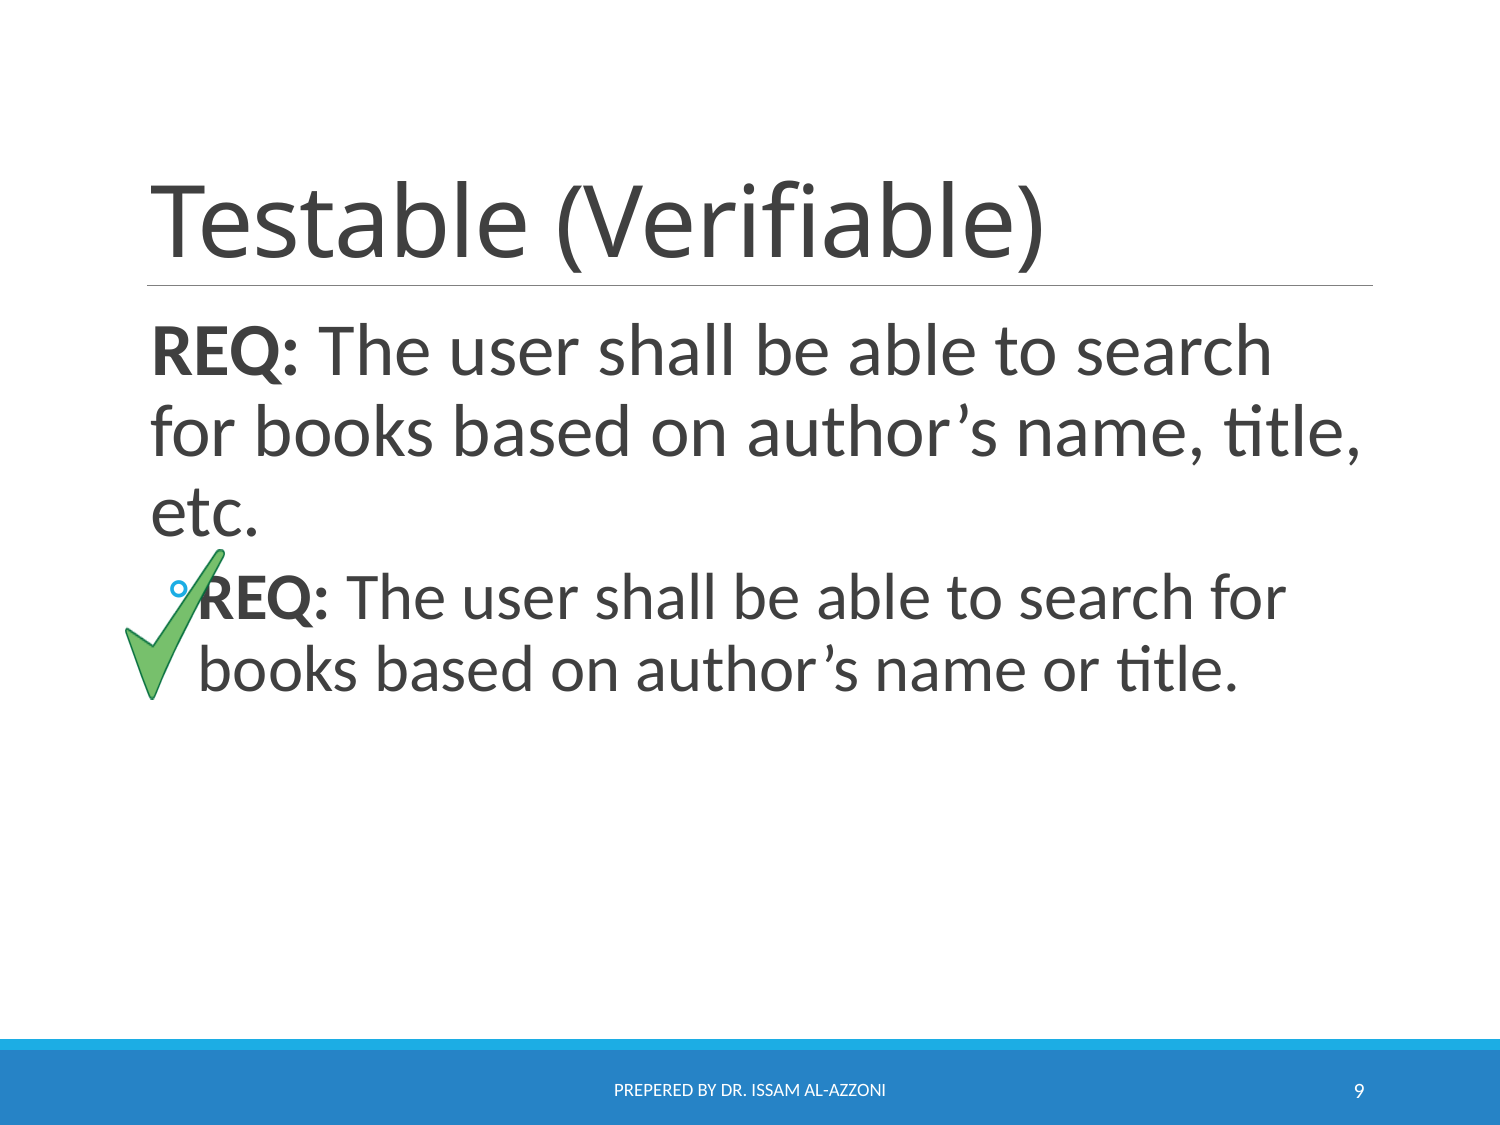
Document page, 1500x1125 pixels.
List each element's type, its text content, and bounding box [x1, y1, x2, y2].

list REQ: The user shall be able to search for books based on author’s name, title, etc. REQ: The user shall be able to search for books based on author’s name or title. [135, 302, 1373, 963]
title Testable (Verifiable) [135, 47, 1373, 285]
picture [124, 549, 226, 701]
slide_number 9 [1218, 1059, 1380, 1120]
footer Prepered by Dr. Issam Al-Azzoni [453, 1058, 1047, 1119]
